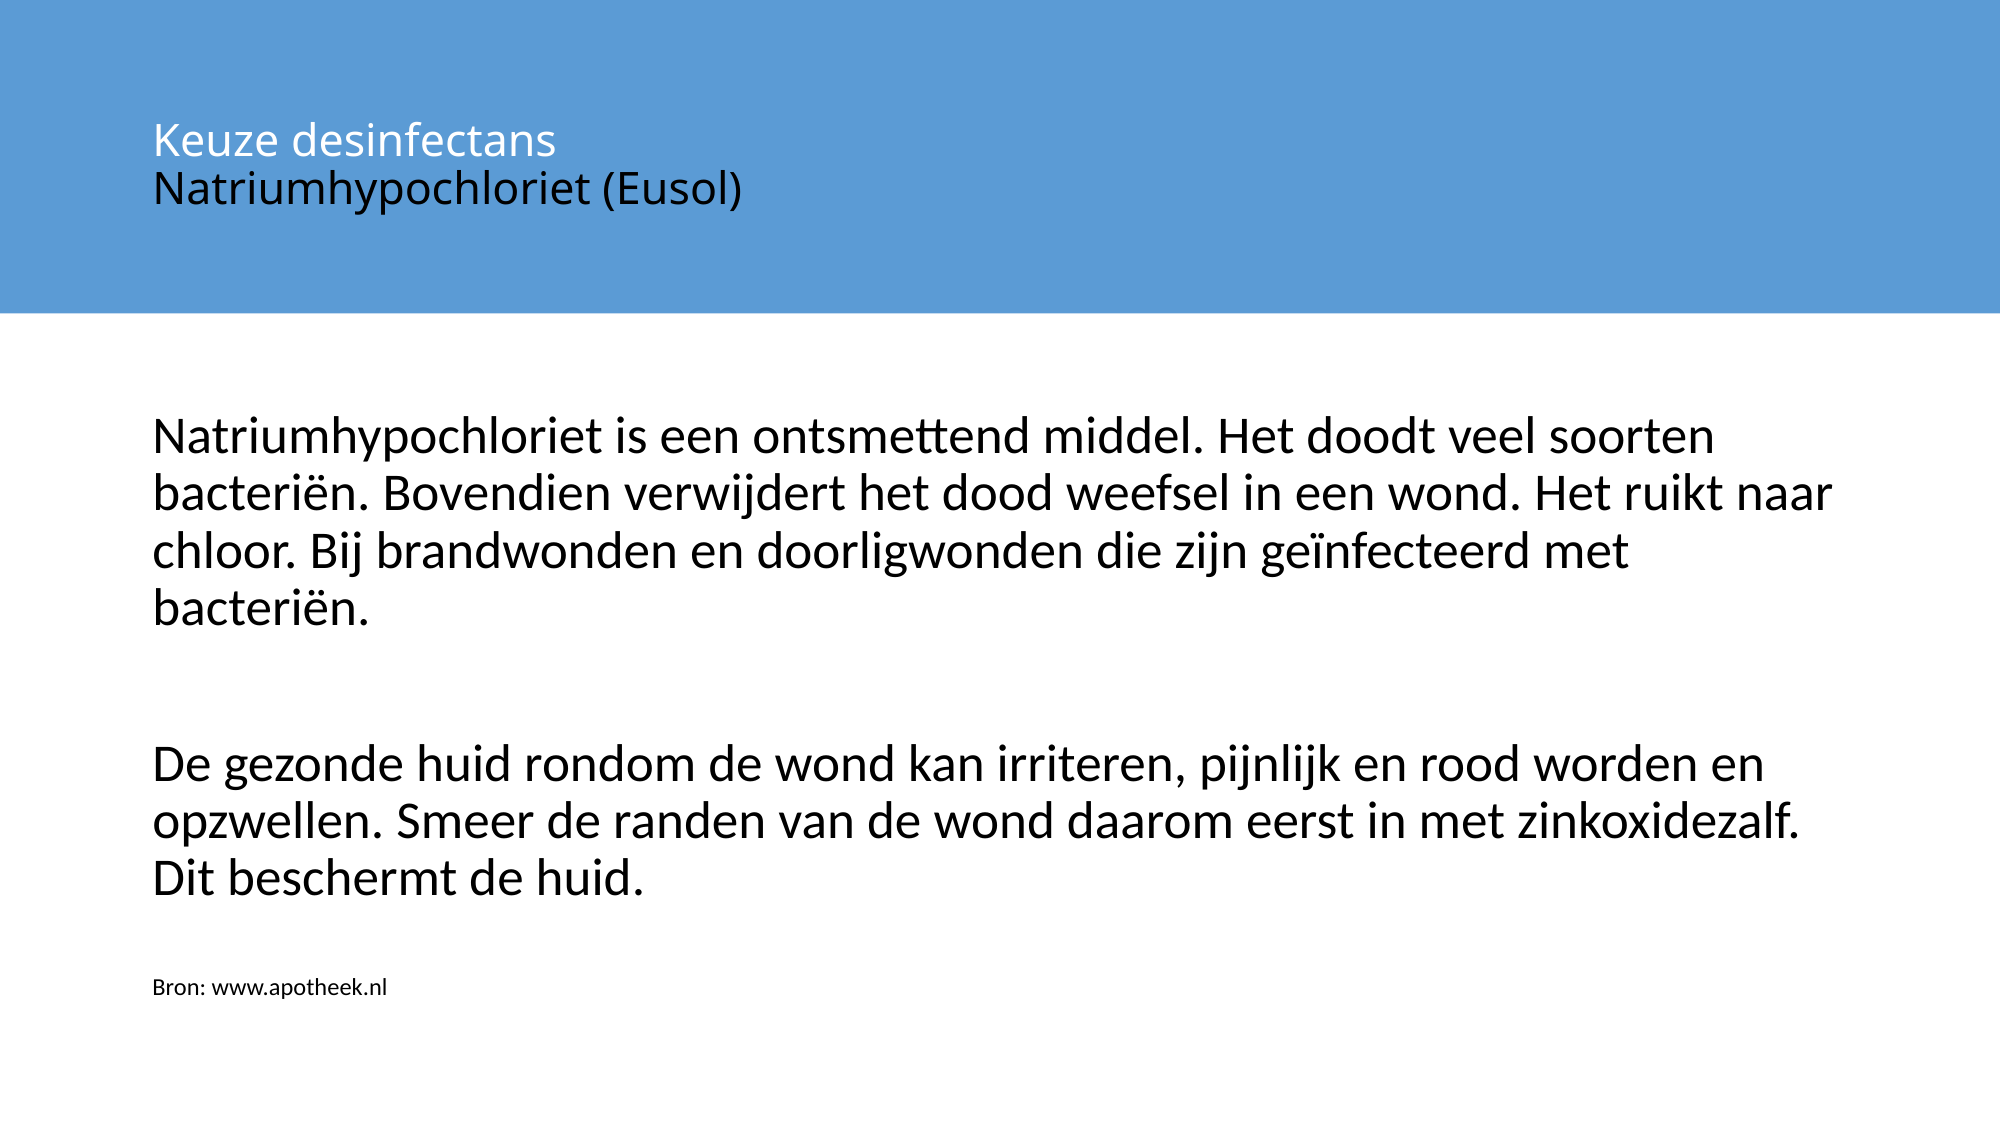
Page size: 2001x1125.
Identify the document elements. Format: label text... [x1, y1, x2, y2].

list Natriumhypochloriet is een ontsmettend middel. Het doodt veel soorten bacteriën. Bovendien verwijdert het dood weefsel in een wond. Het ruikt naar chloor. Bij brandwonden en doorligwonden die zijn geïnfecteerd met bacteriën. De gezonde huid rondom de wond kan irriteren, pijnlijk en rood worden en opzwellen. Smeer de randen van de wond daarom eerst in met zinkoxidezalf. Dit beschermt de huid. Bron: www.apotheek.nl [137, 399, 1863, 1014]
text_box [0, 0, 2000, 314]
title Keuze desinfectans Natriumhypochloriet (Eusol) [137, 59, 1863, 278]
